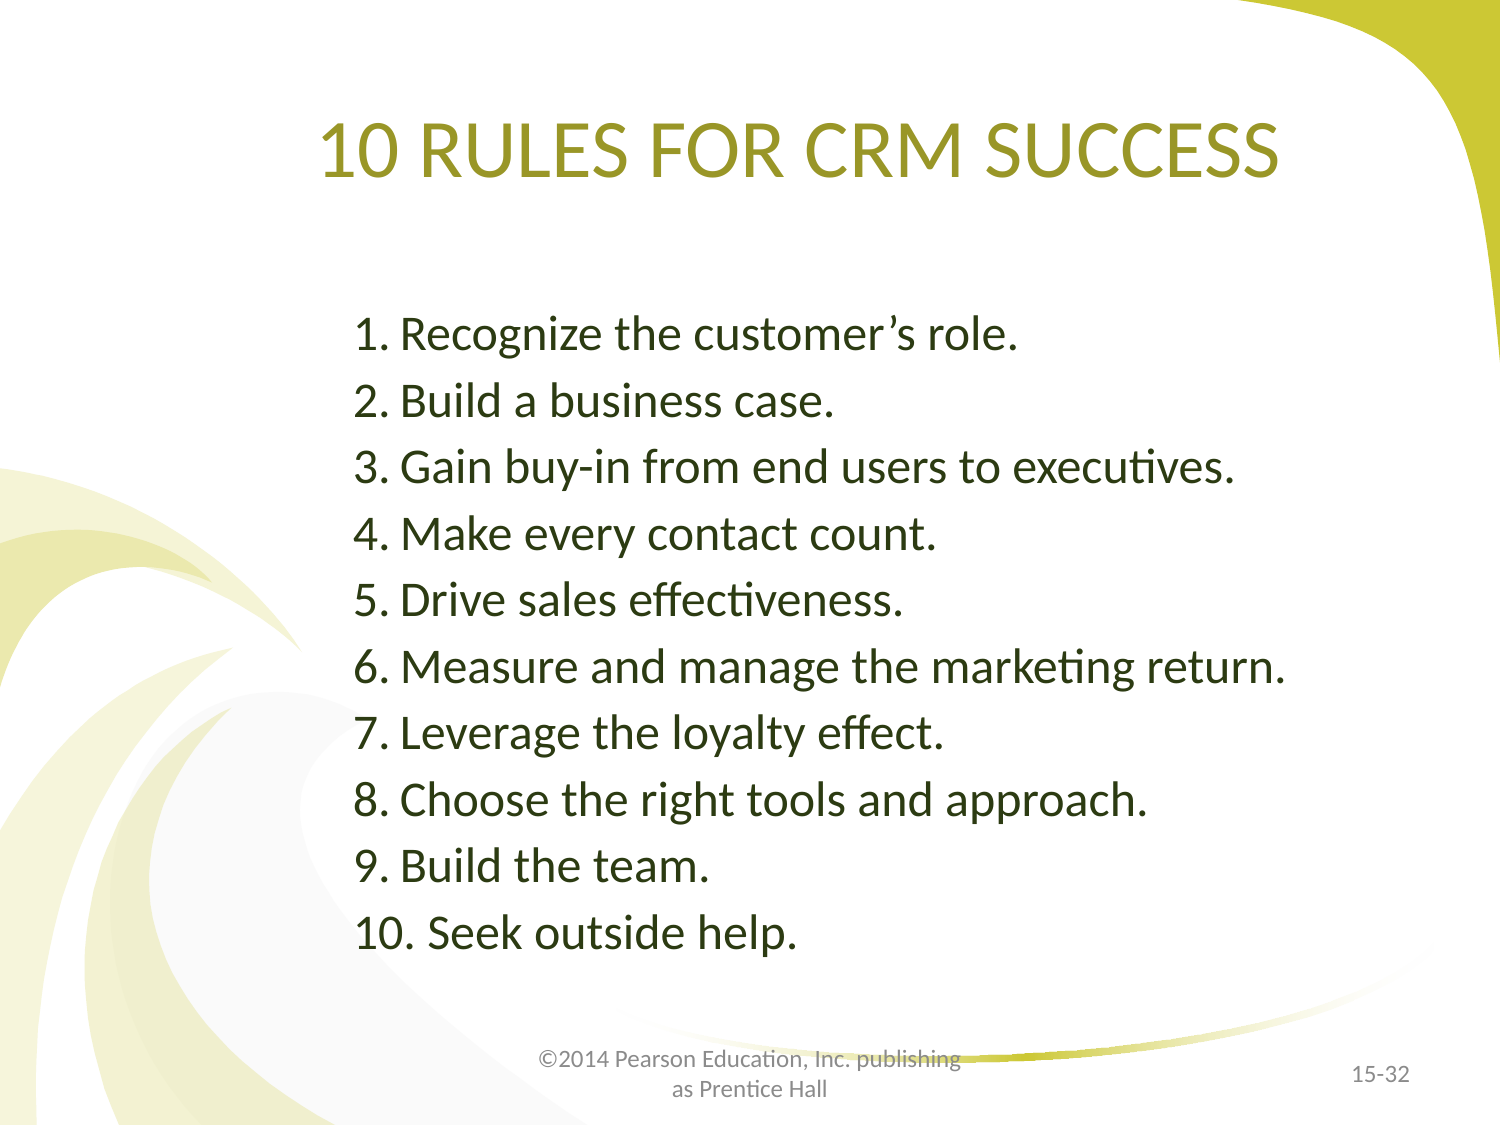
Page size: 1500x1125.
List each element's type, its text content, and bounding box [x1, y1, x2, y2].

title 10 RULES FOR CRM SUCCESS [300, 62, 1451, 225]
footer ©2014 Pearson Education, Inc. publishing as Prentice Hall [512, 1042, 988, 1103]
list Recognize the customer’s role. Build a business case. Gain buy-in from end users to executives. Make every contact count. Drive sales effectiveness. Measure and manage the marketing return. Leverage the loyalty effect. Choose the right tools and approach. Build the team. Seek outside help. [287, 299, 1438, 1038]
slide_number 15-32 [1074, 1042, 1425, 1103]
